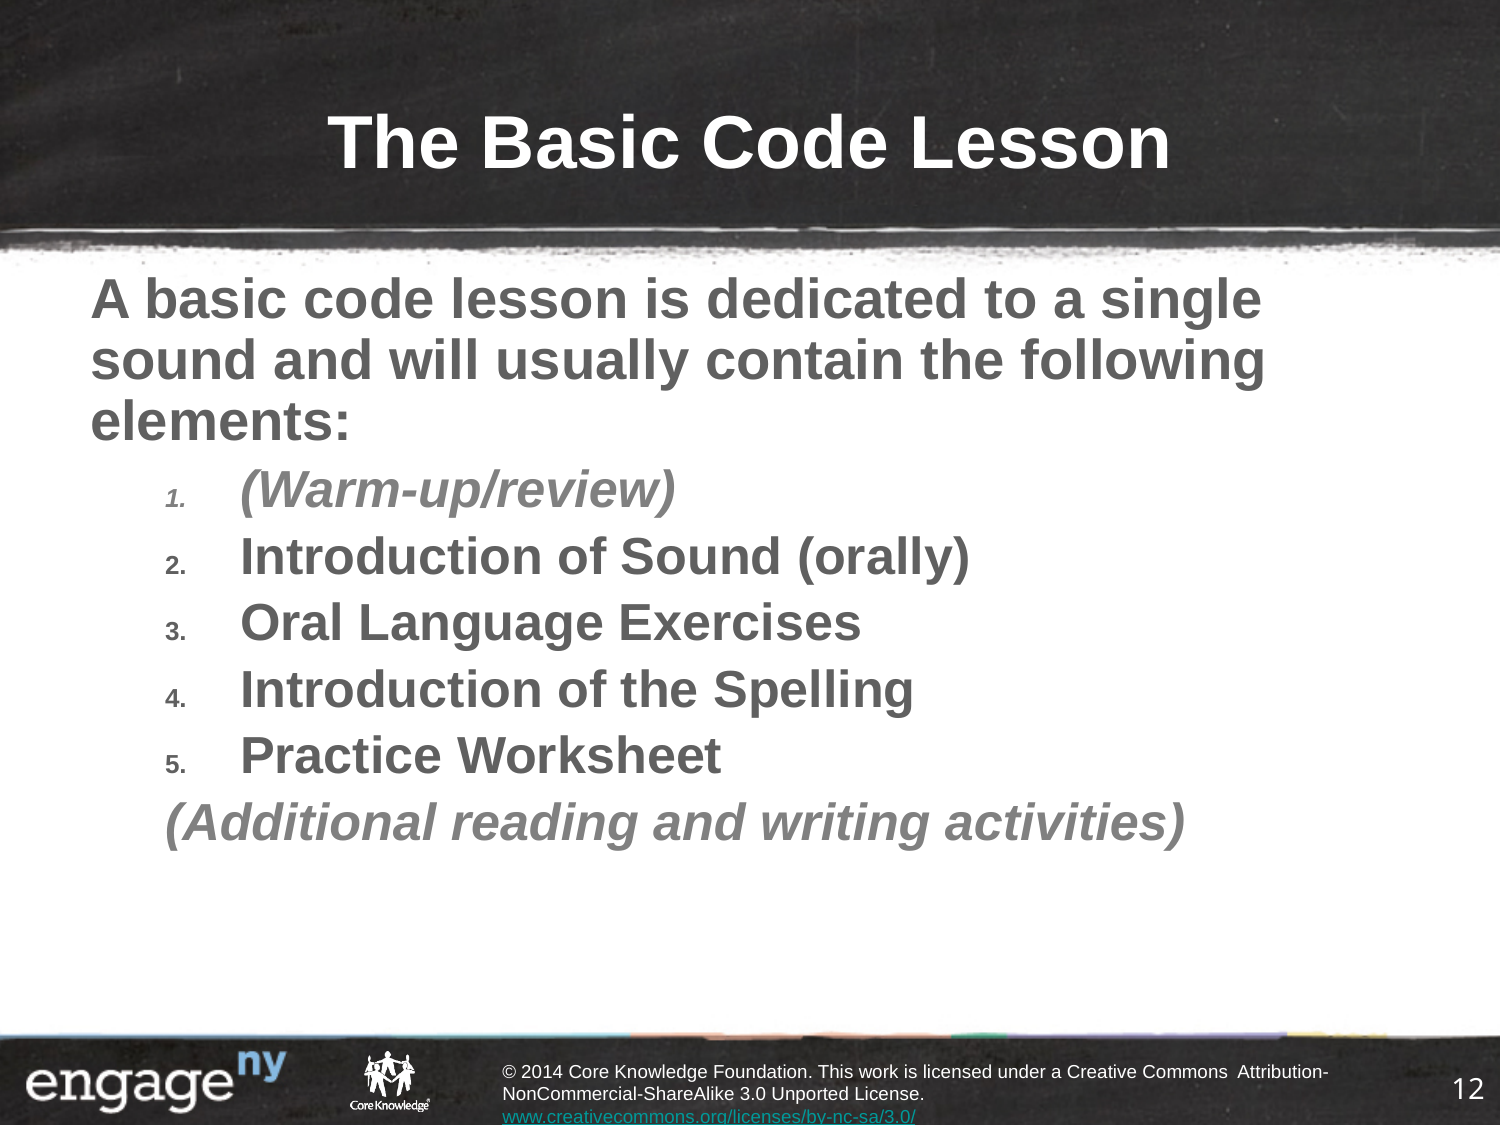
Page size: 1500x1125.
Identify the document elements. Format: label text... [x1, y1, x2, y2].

list A basic code lesson is dedicated to a single sound and will usually contain the following elements: (Warm-up/review) Introduction of Sound (orally) Oral Language Exercises Introduction of the Spelling Practice Worksheet (Additional reading and writing activities) [75, 262, 1425, 1005]
picture [0, 1003, 1500, 1125]
slide_number 12 [1337, 1062, 1500, 1113]
title The Basic Code Lesson [75, 45, 1425, 233]
picture [0, 0, 1500, 293]
